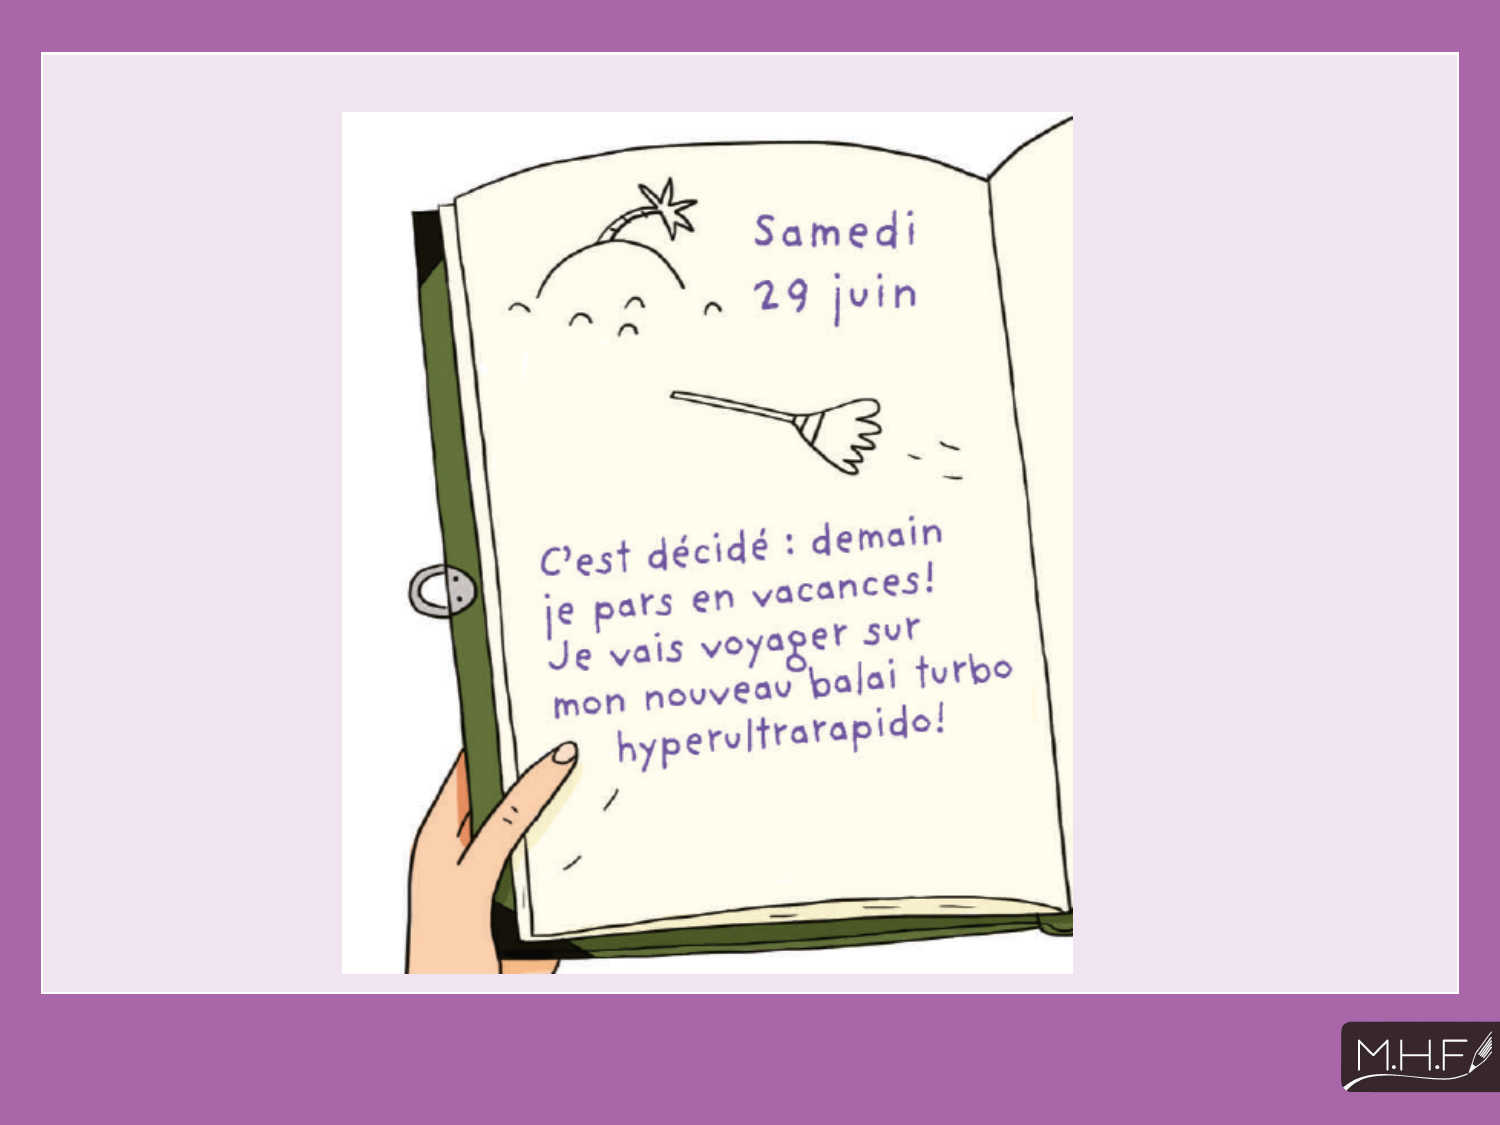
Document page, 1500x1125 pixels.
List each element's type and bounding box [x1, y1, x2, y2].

picture [1331, 1010, 1500, 1100]
picture [342, 112, 1073, 975]
